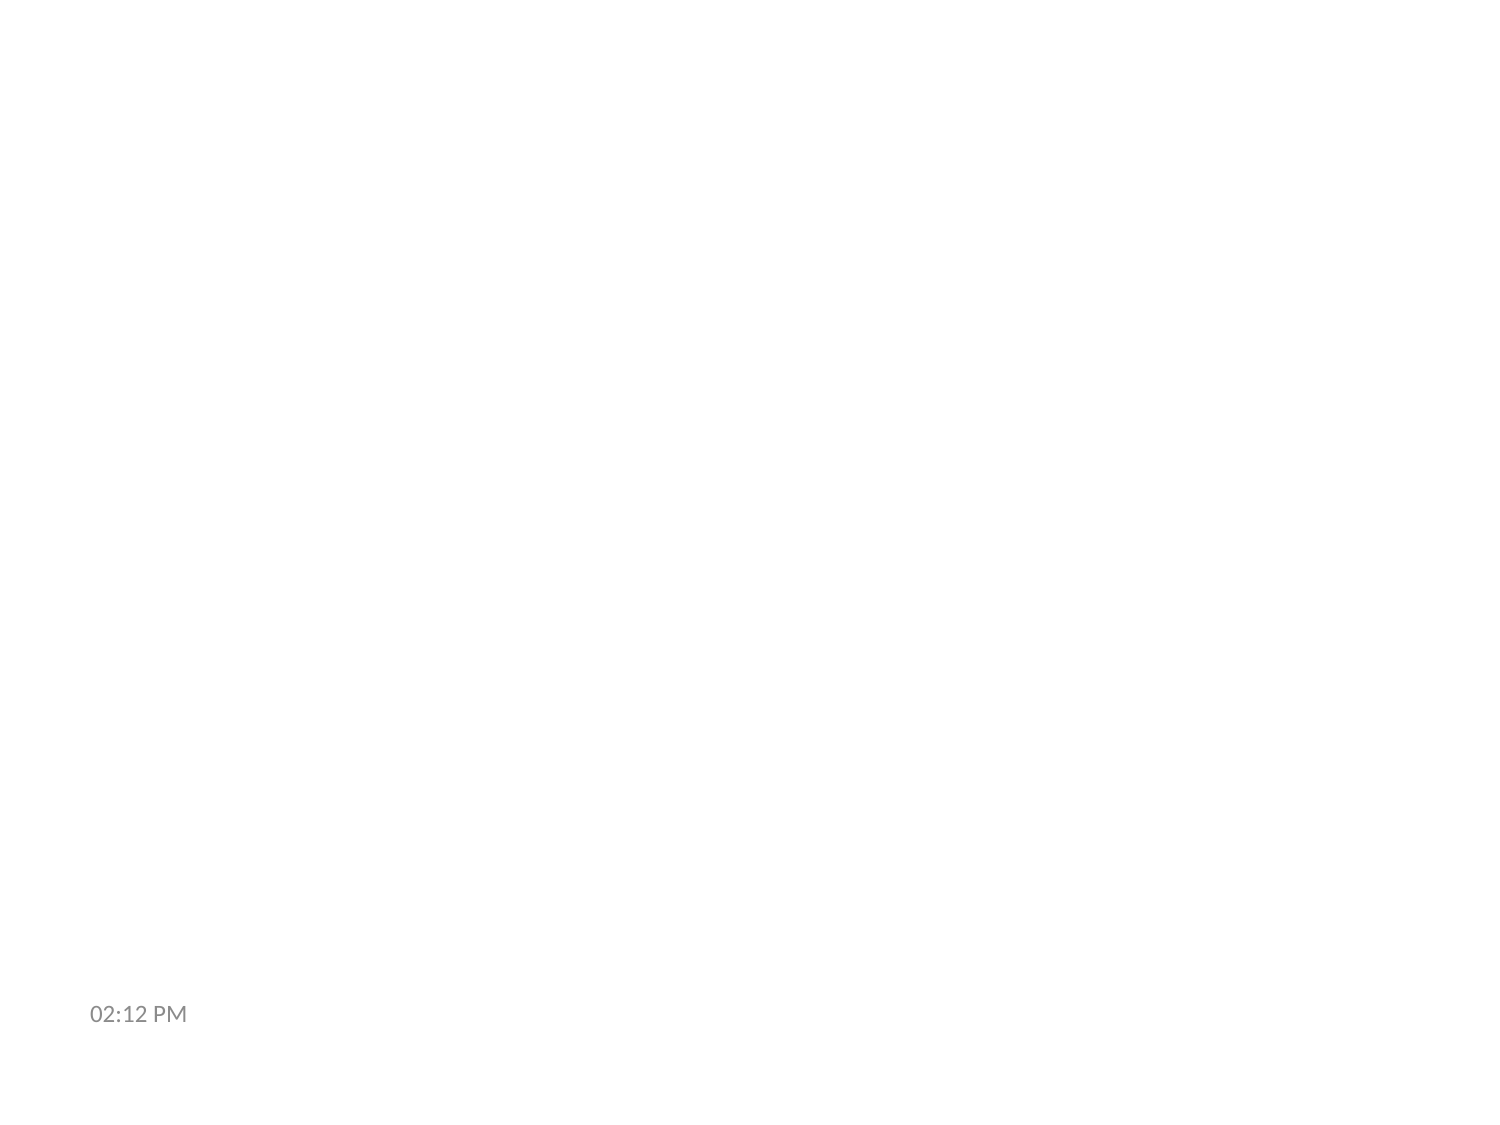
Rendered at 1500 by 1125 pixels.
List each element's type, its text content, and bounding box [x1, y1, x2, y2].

text_box 3:35 PM [75, 982, 425, 1043]
